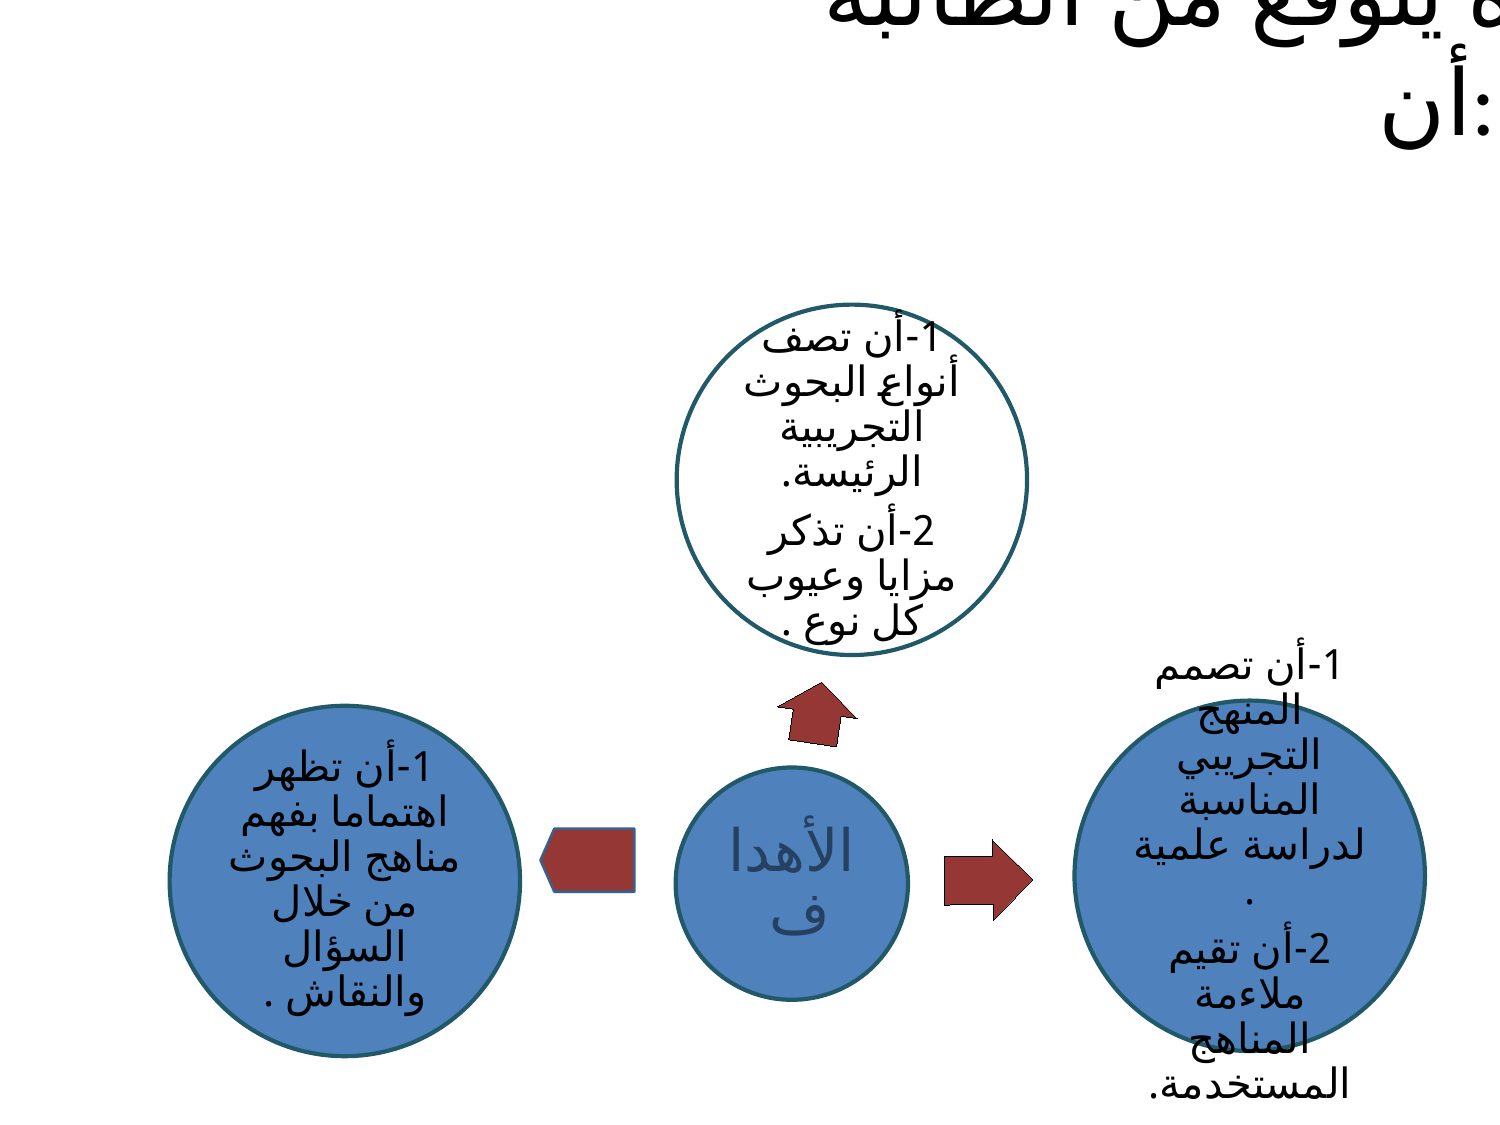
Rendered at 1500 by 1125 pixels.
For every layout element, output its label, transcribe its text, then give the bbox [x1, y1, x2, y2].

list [74, 264, 1426, 1001]
title بعد المحاضرة يتوقع من الطالبة أن: [762, 0, 1500, 138]
